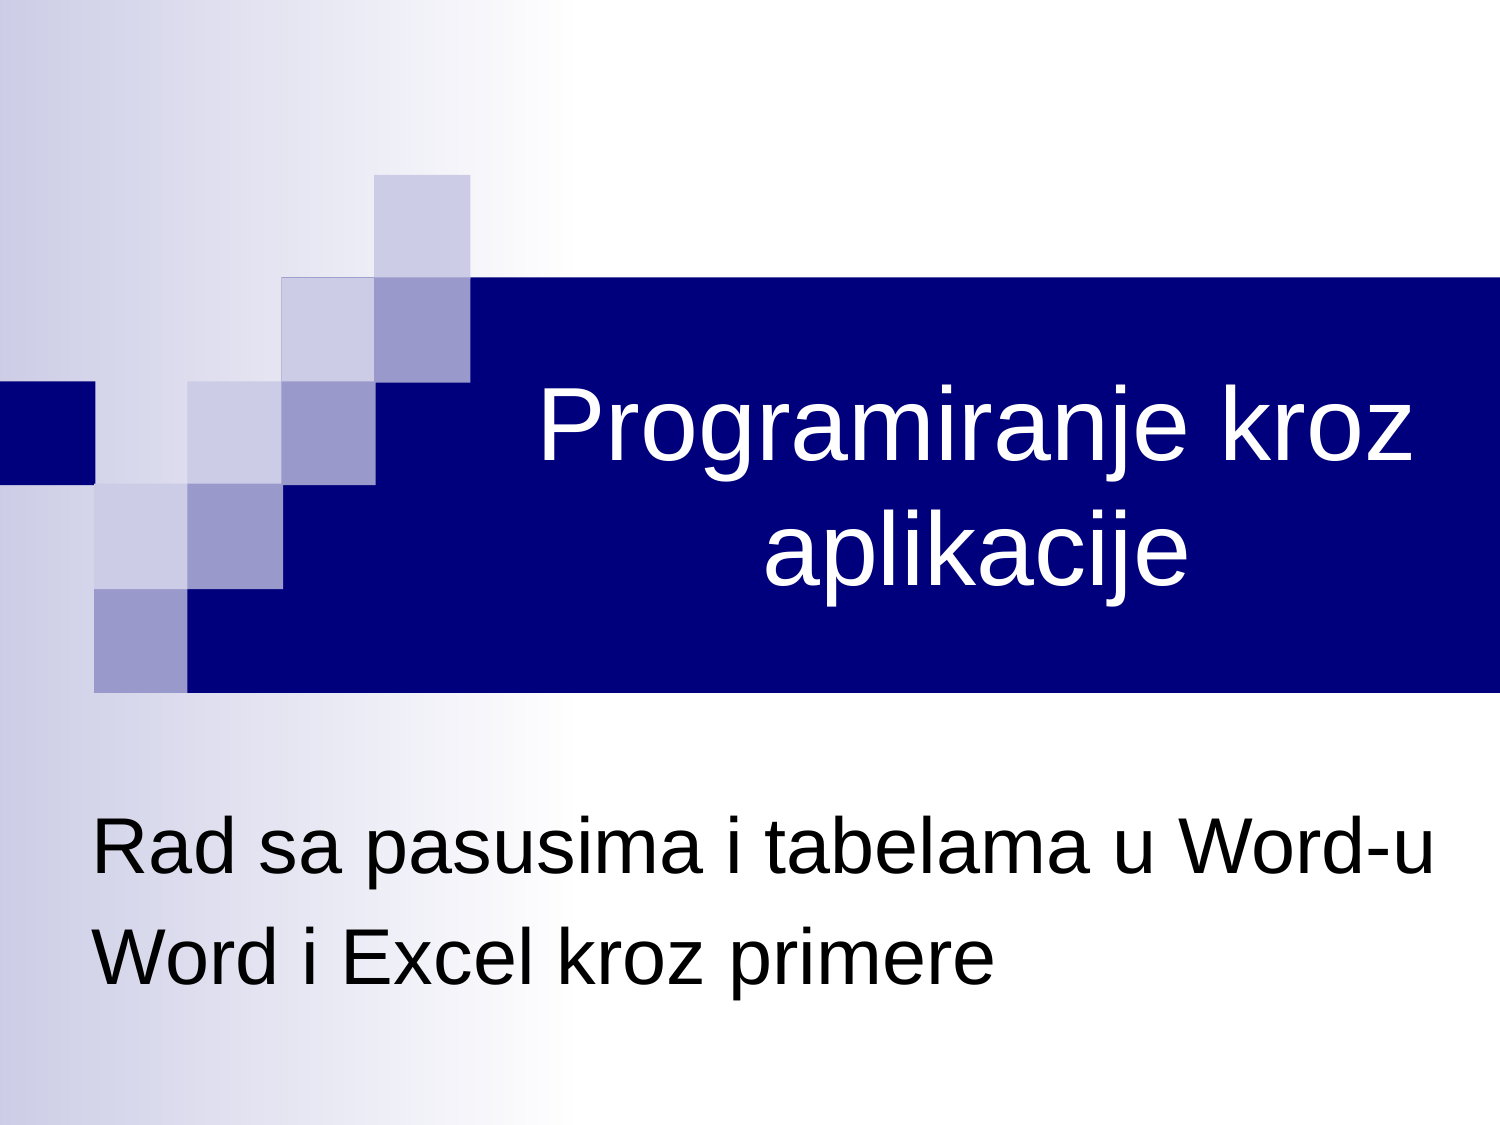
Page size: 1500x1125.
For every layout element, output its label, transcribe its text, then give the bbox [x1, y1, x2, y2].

subtitle Rad sa pasusima i tabelama u Word-u Word i Excel kroz primere [76, 786, 1471, 1035]
title Programiranje kroz aplikacije [483, 299, 1471, 663]
